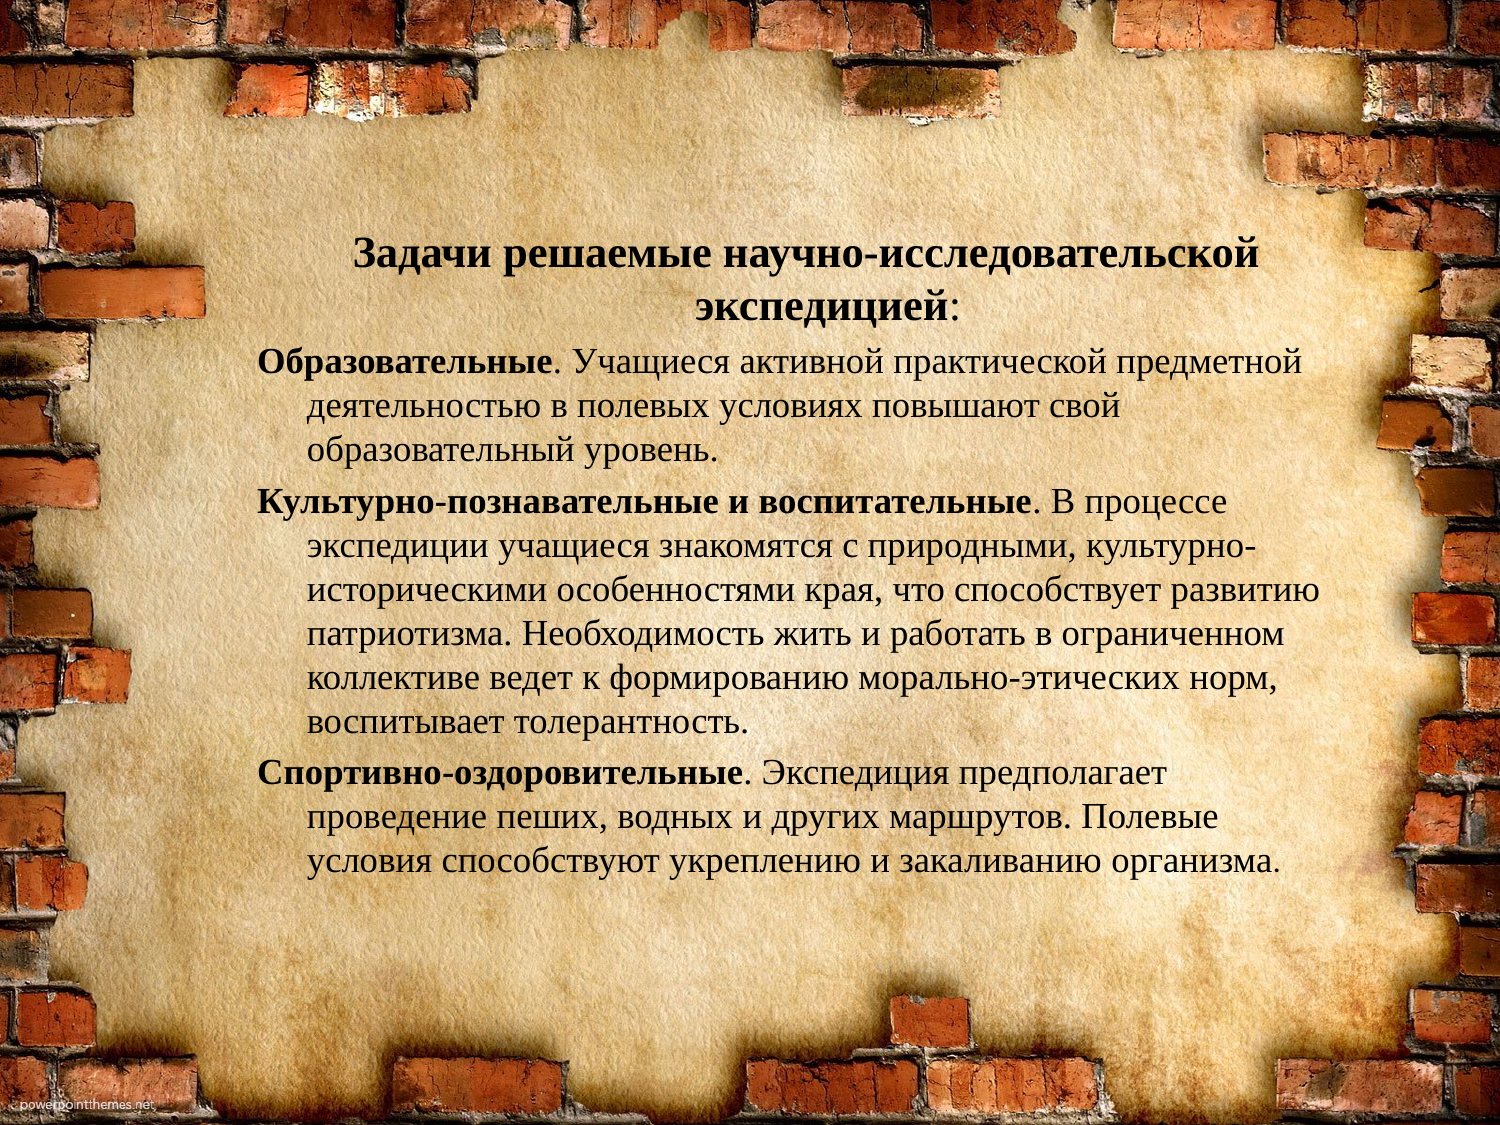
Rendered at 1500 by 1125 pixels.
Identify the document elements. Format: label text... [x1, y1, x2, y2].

list Задачи решаемые научно-исследовательской экспедицией: Образовательные. Учащиеся активной практической предметной деятельностью в полевых условиях повышают свой образовательный уровень. Культурно-познавательные и воспитательные. В процессе экспедиции учащиеся знакомятся с природными, культурно-историческими особенностями края, что способствует развитию патриотизма. Необходимость жить и работать в ограниченном коллективе ведет к формированию морально-этических норм, воспитывает толерантность. Спортивно-оздоровительные. Экспедиция предполагает проведение пеших, водных и других маршрутов. Полевые условия способствуют укреплению и закаливанию организма. [242, 172, 1365, 965]
picture [0, 0, 1500, 1125]
